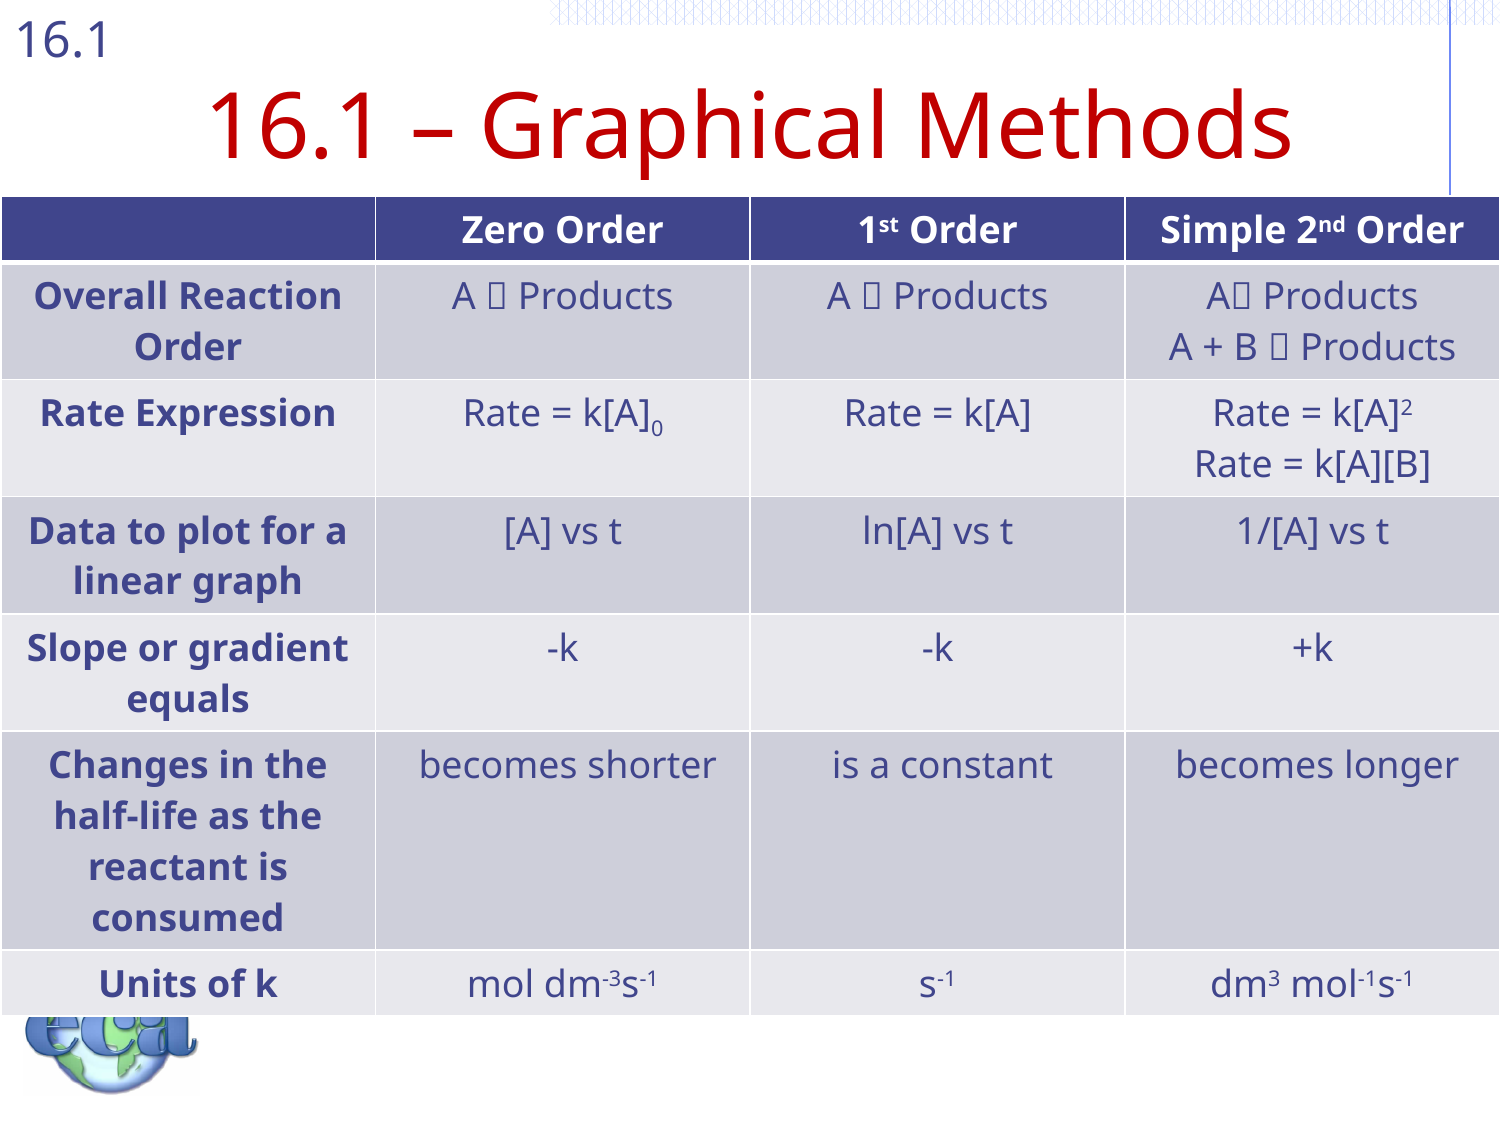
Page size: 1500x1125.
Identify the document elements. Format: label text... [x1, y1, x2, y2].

picture [23, 1017, 200, 1096]
title 16.1 – Graphical Methods [17, 49, 1483, 185]
